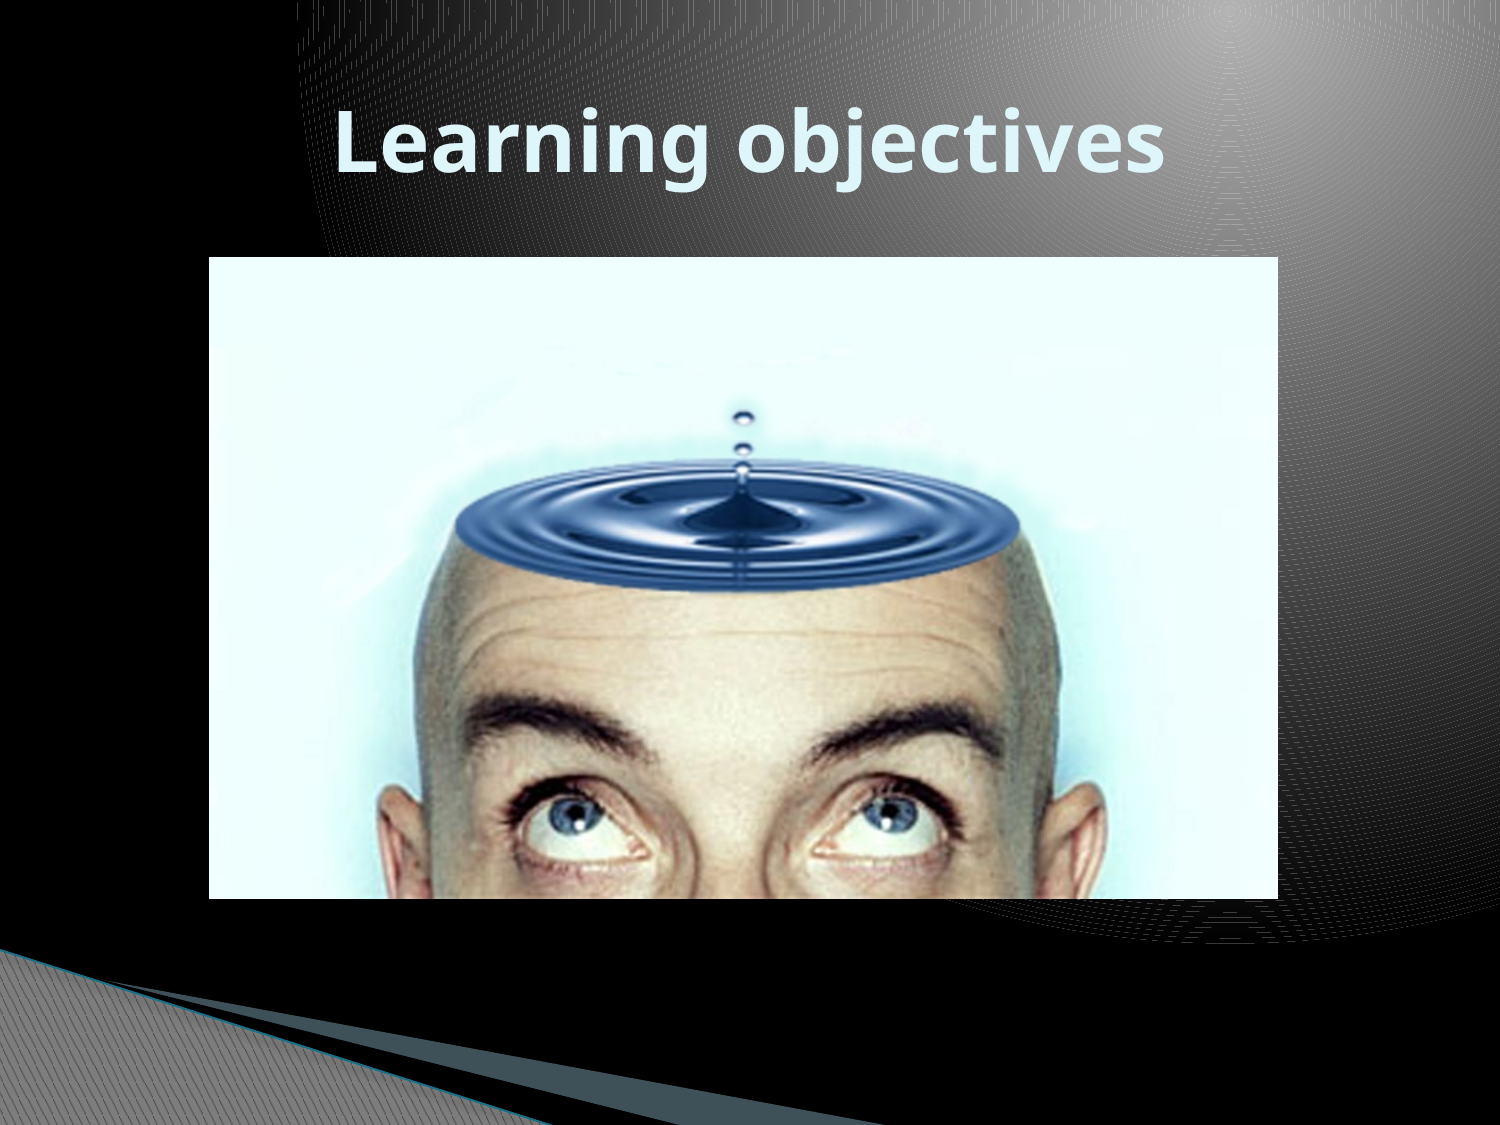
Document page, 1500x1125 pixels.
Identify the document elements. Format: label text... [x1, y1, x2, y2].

title Learning objectives [75, 45, 1425, 233]
picture [209, 257, 1278, 899]
picture [0, 952, 543, 1125]
